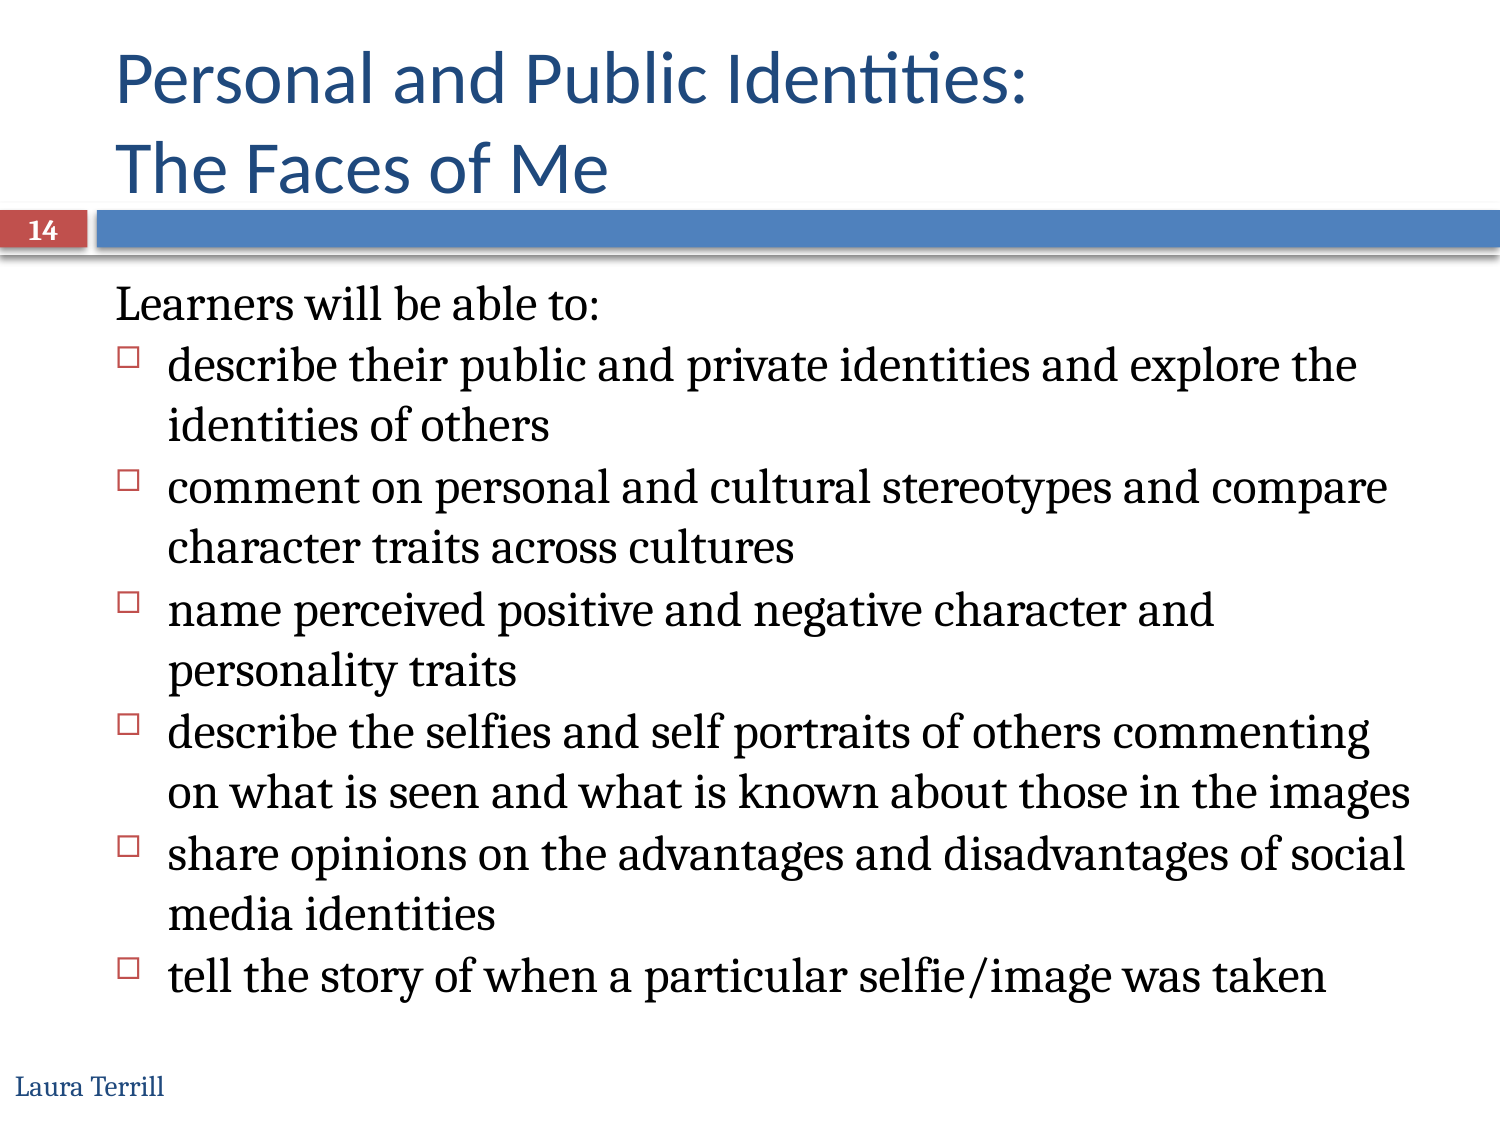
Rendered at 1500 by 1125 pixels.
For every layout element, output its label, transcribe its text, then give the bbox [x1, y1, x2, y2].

slide_number 14 [0, 208, 88, 249]
title Personal and Public Identities: The Faces of Me [100, 37, 1438, 200]
footer Laura Terrill [0, 1054, 890, 1115]
list Learners will be able to: describe their public and private identities and explore the identities of others comment on personal and cultural stereotypes and compare character traits across cultures name perceived positive and negative character and personality traits describe the selfies and self portraits of others commenting on what is seen and what is known about those in the images share opinions on the advantages and disadvantages of social media identities tell the story of when a particular selfie/image was taken [100, 262, 1438, 1055]
